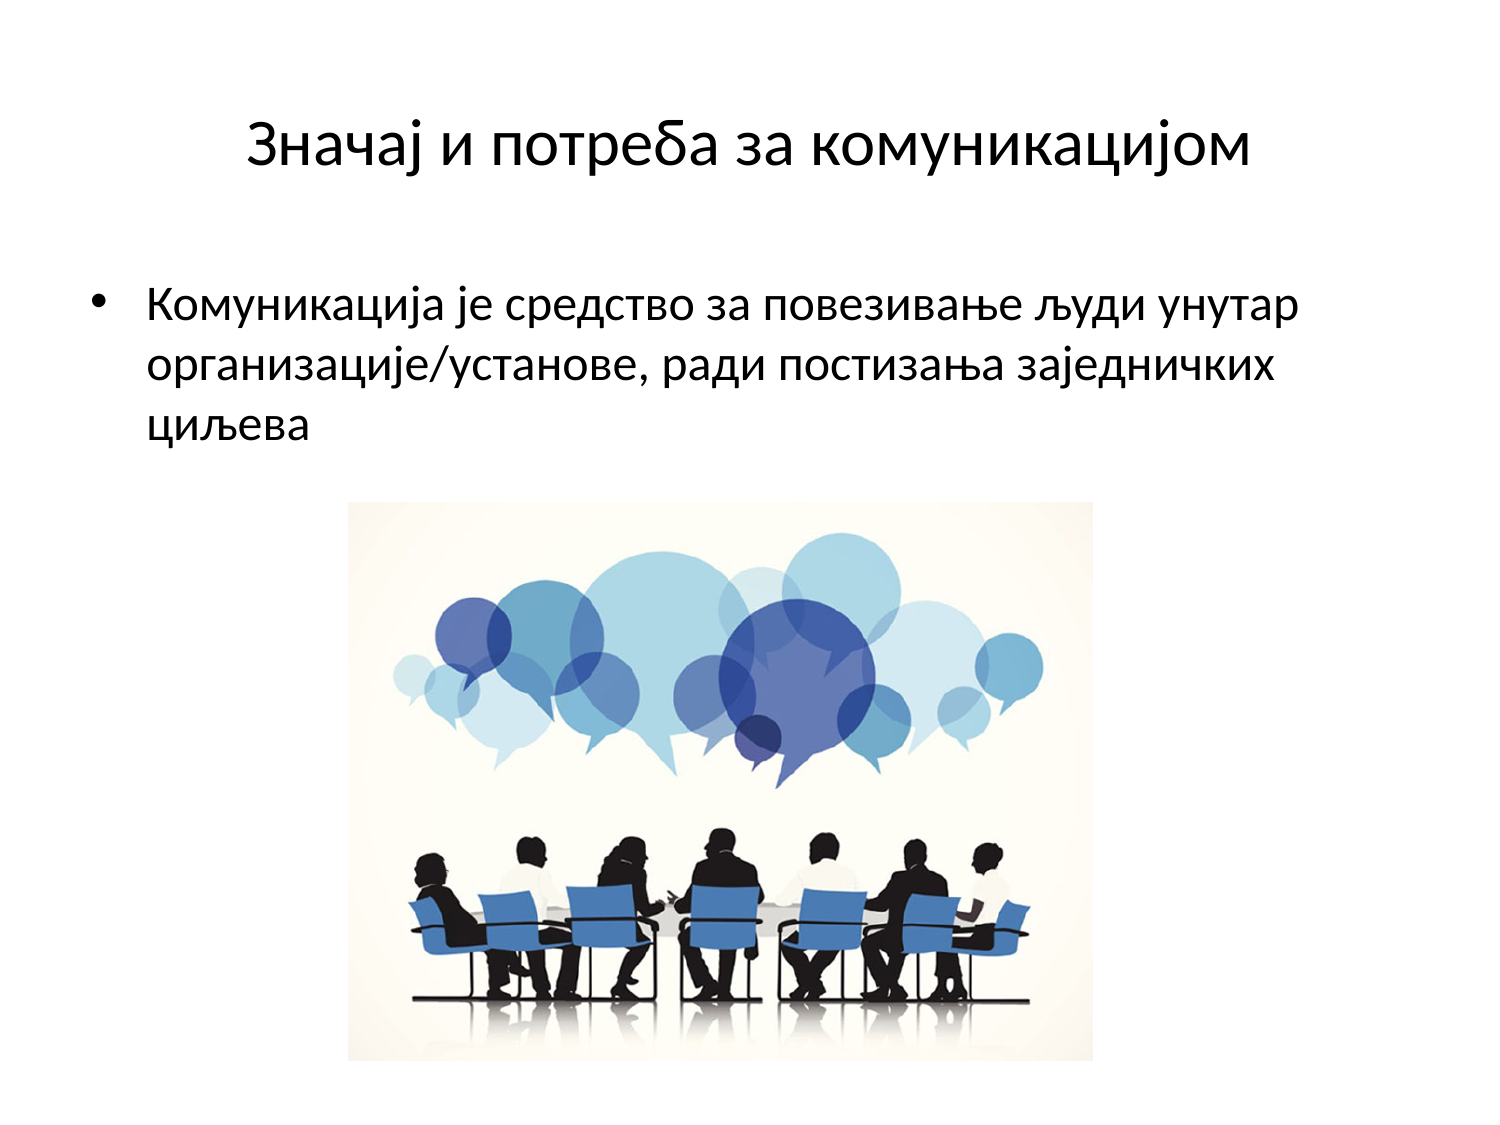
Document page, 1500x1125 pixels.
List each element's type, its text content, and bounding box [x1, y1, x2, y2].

title Значај и потреба за комуникацијом [75, 45, 1425, 233]
picture [348, 502, 1093, 1062]
list Комуникација је средство за повезивање људи унутар организације/установе, ради постизања заједничких циљева [75, 262, 1425, 1005]
